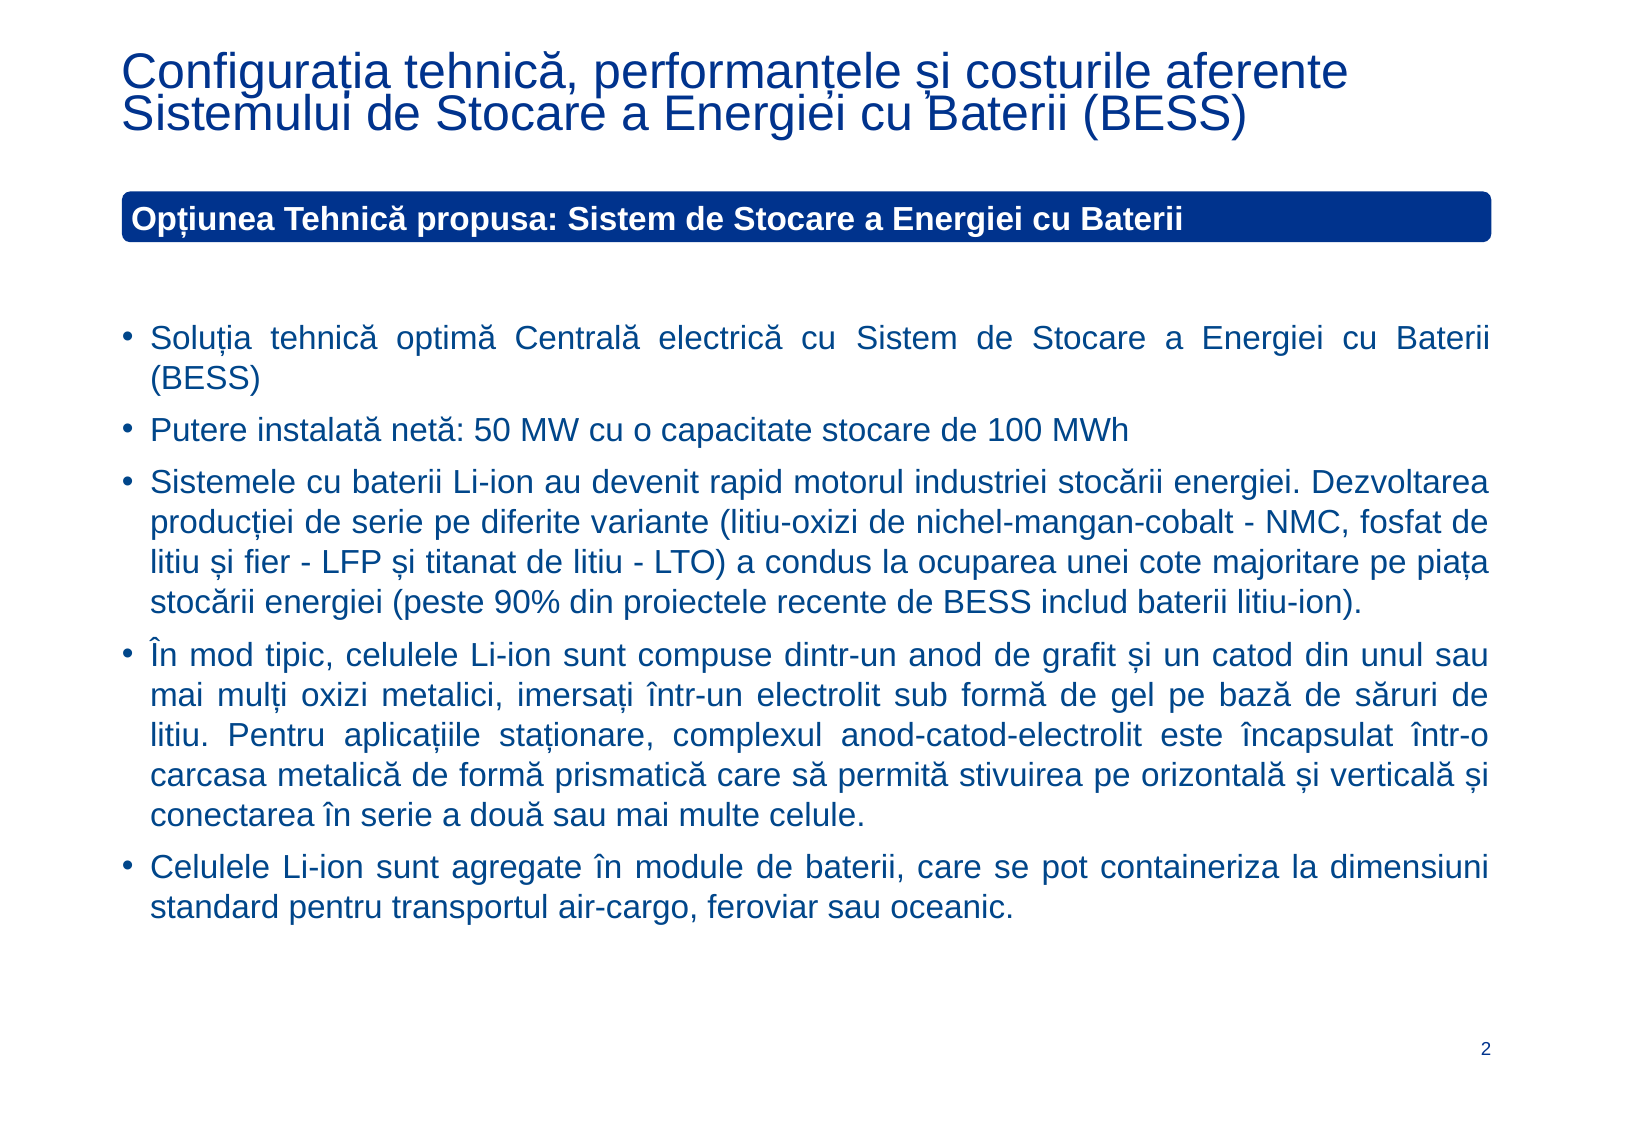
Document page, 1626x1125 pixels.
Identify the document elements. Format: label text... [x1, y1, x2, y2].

text_box Soluția tehnică optimă Centrală electrică cu Sistem de Stocare a Energiei cu Baterii (BESS) Putere instalată netă: 50 MW cu o capacitate stocare de 100 MWh Sistemele cu baterii Li-ion au devenit rapid motorul industriei stocării energiei. Dezvoltarea producției de serie pe diferite variante (litiu-oxizi de nichel-mangan-cobalt - NMC, fosfat de litiu și fier - LFP și titanat de litiu - LTO) a condus la ocuparea unei cote majoritare pe piața stocării energiei (peste 90% din proiectele recente de BESS includ baterii litiu-ion). În mod tipic, celulele Li-ion sunt compuse dintr-un anod de grafit și un catod din unul sau mai mulți oxizi metalici, imersați într-un electrolit sub formă de gel pe bază de săruri de litiu. Pentru aplicațiile staționare, complexul anod-catod-electrolit este încapsulat într-o carcasa metalică de formă prismatică care să permită stivuirea pe orizontală și verticală și conectarea în serie a două sau mai multe celule. Celulele Li-ion sunt agregate în module de baterii, care se pot containeriza la dimensiuni standard pentru transportul air-cargo, feroviar sau oceanic. [121, 315, 1492, 860]
text_box Opțiunea Tehnică propusa: Sistem de Stocare a Energiei cu Baterii [121, 191, 1492, 243]
title Configurația tehnică, performanțele și costurile aferente Sistemului de Stocare a Energiei cu Baterii (BESS) [121, 54, 1537, 183]
